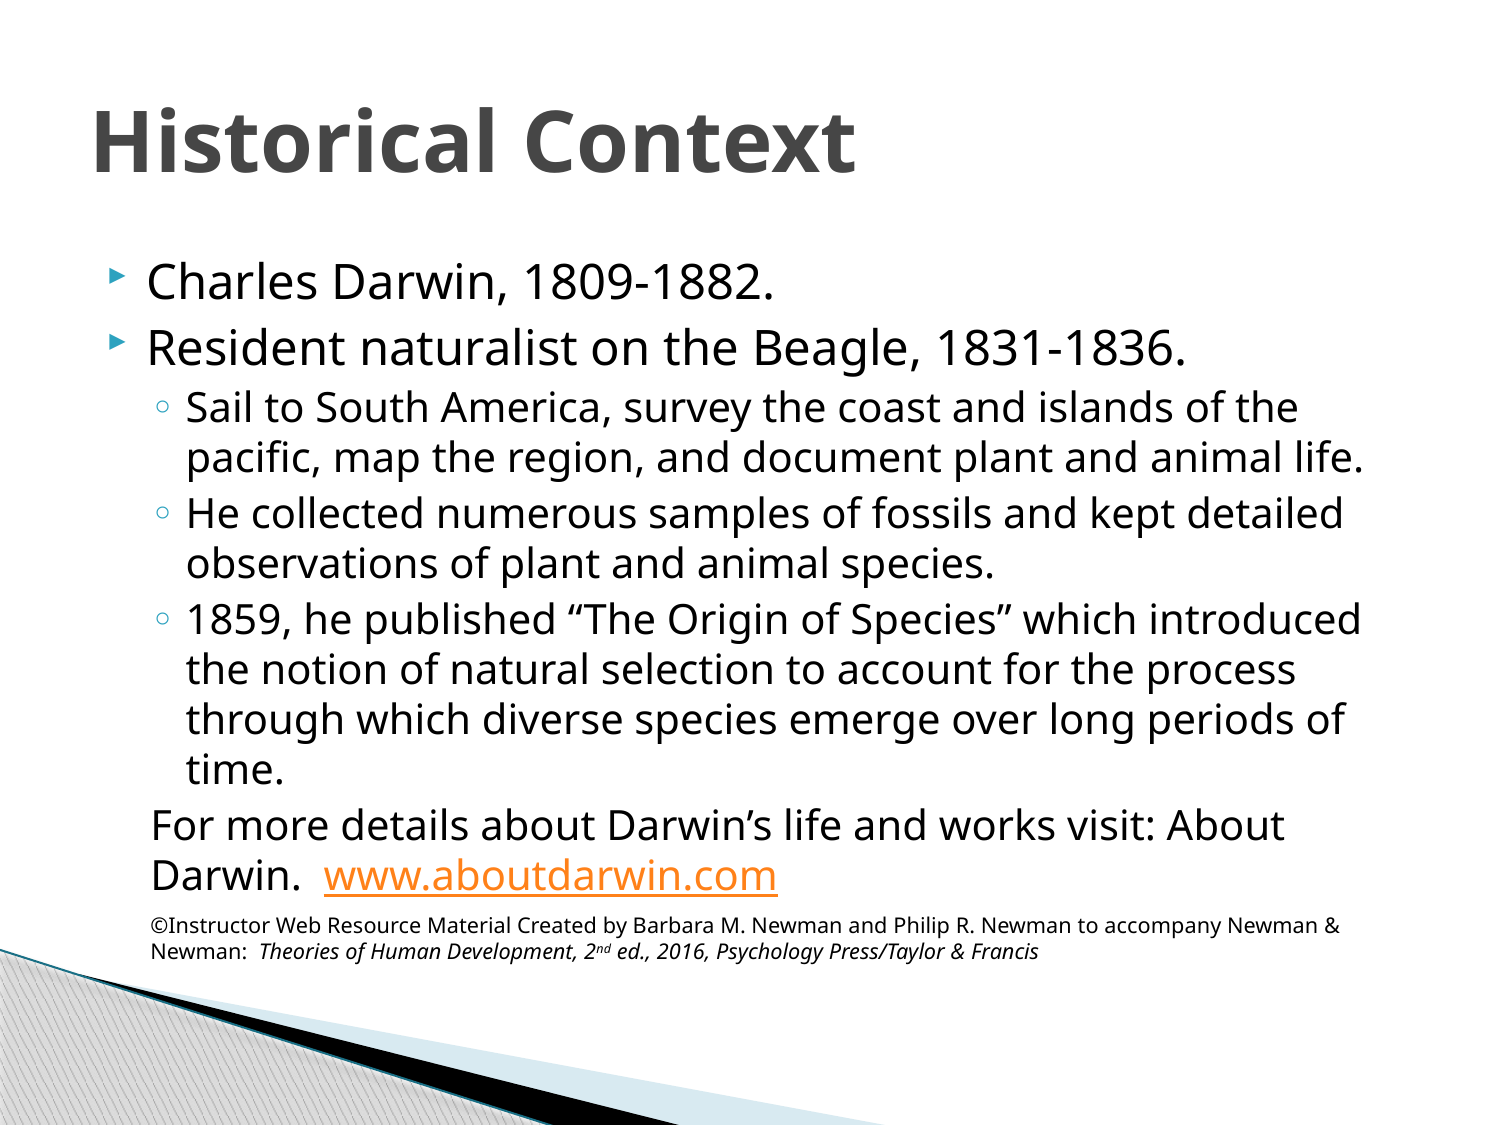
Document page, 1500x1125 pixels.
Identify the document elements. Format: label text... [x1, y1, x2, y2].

title Historical Context [75, 45, 1425, 233]
list Charles Darwin, 1809-1882. Resident naturalist on the Beagle, 1831-1836. Sail to South America, survey the coast and islands of the pacific, map the region, and document plant and animal life. He collected numerous samples of fossils and kept detailed observations of plant and animal species. 1859, he published “The Origin of Species” which introduced the notion of natural selection to account for the process through which diverse species emerge over long periods of time. For more details about Darwin’s life and works visit: About Darwin. www.aboutdarwin.com ©Instructor Web Resource Material Created by Barbara M. Newman and Philip R. Newman to accompany Newman & Newman: Theories of Human Development, 2nd ed., 2016, Psychology Press/Taylor & Francis [75, 243, 1425, 986]
